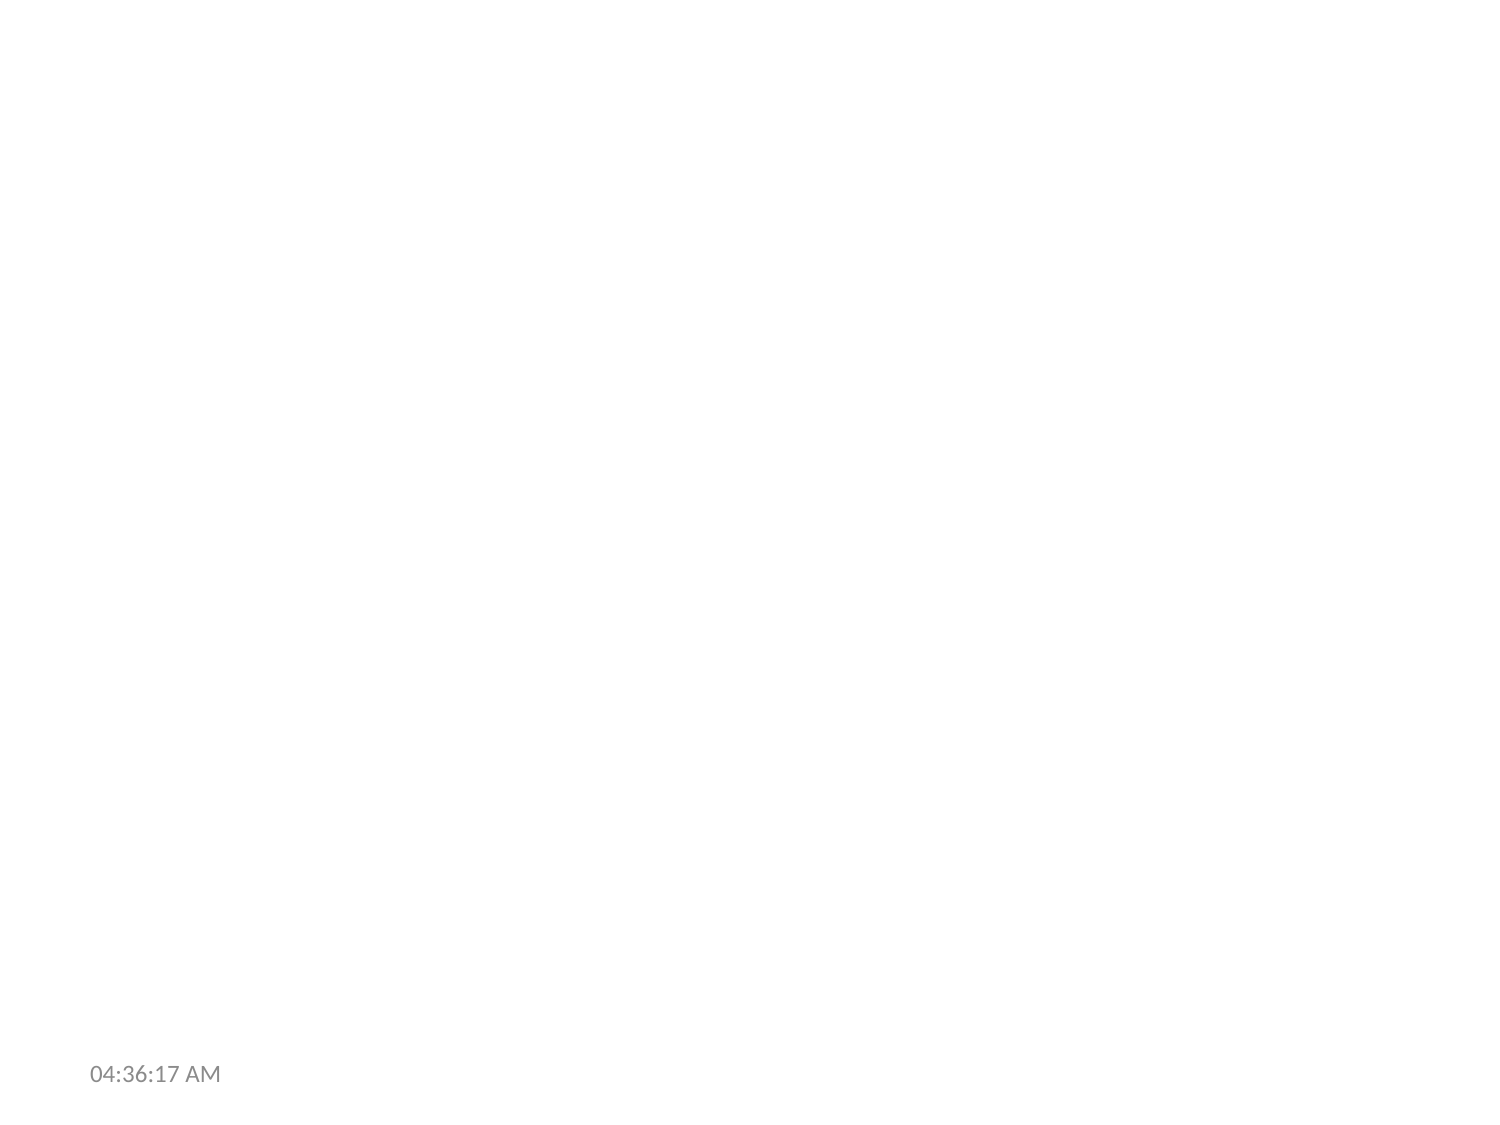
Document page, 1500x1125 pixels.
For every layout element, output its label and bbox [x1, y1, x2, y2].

slide_number [75, 1042, 425, 1103]
